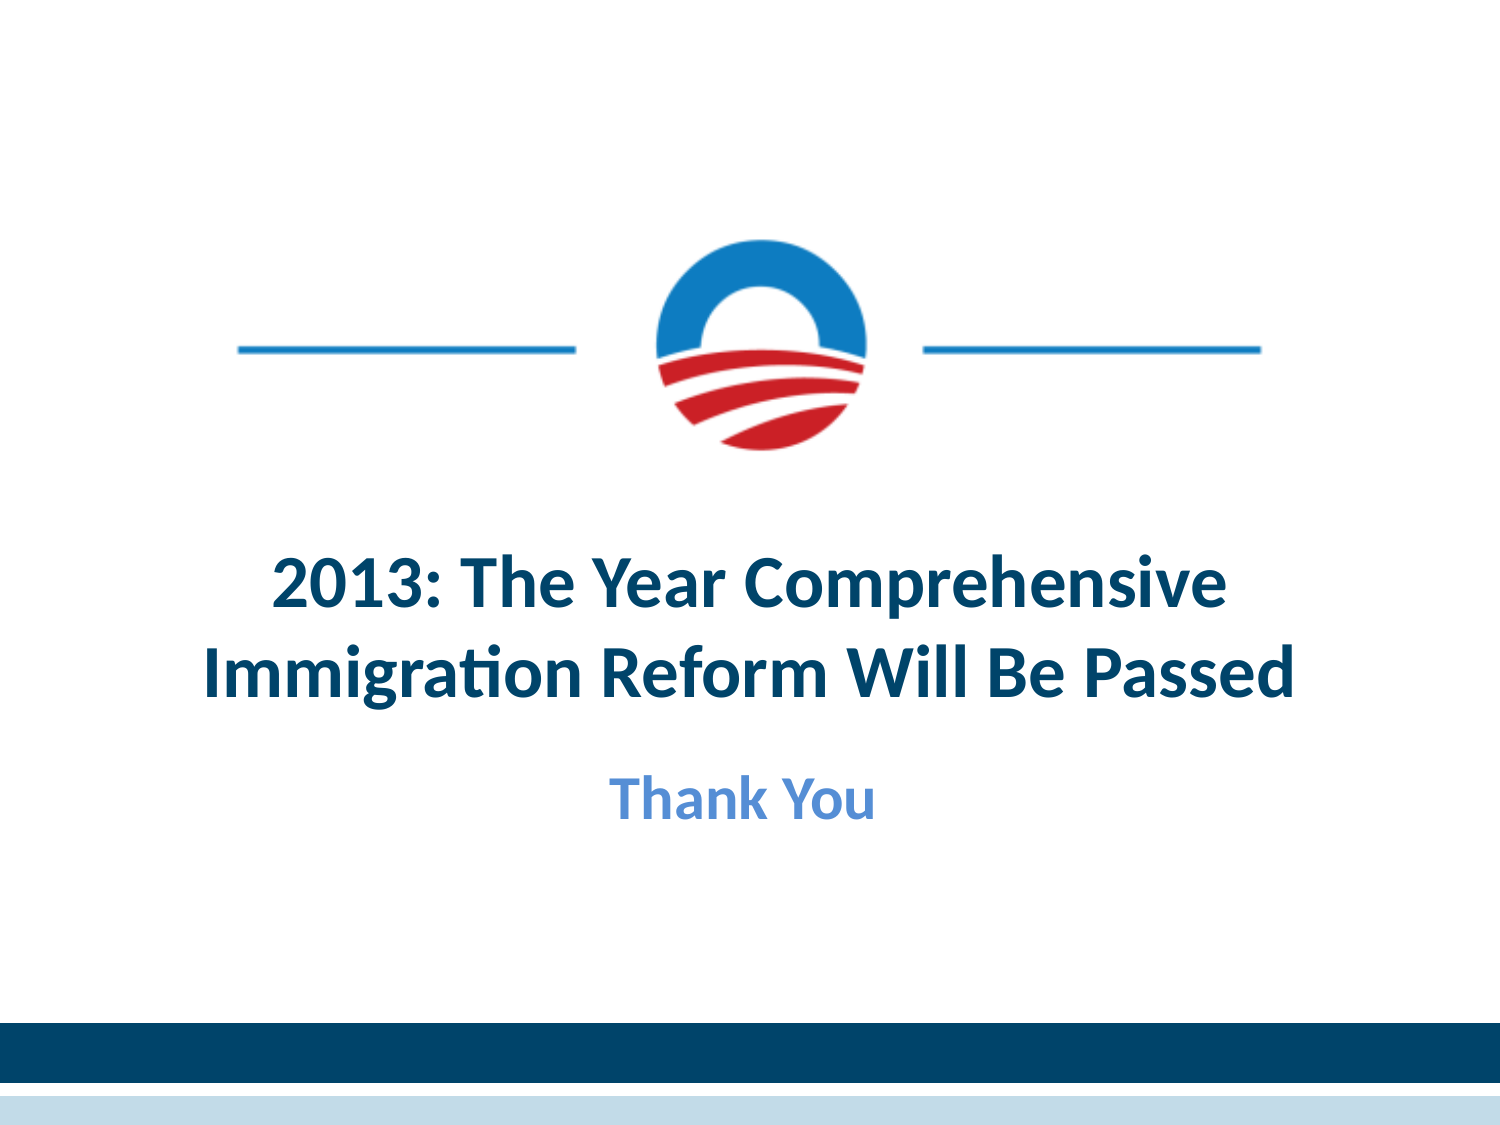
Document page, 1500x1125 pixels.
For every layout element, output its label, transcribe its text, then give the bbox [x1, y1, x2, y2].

list Thank You [137, 750, 1350, 950]
picture [0, 230, 1500, 488]
title 2013: The Year Comprehensive Immigration Reform Will Be Passed [99, 525, 1400, 725]
